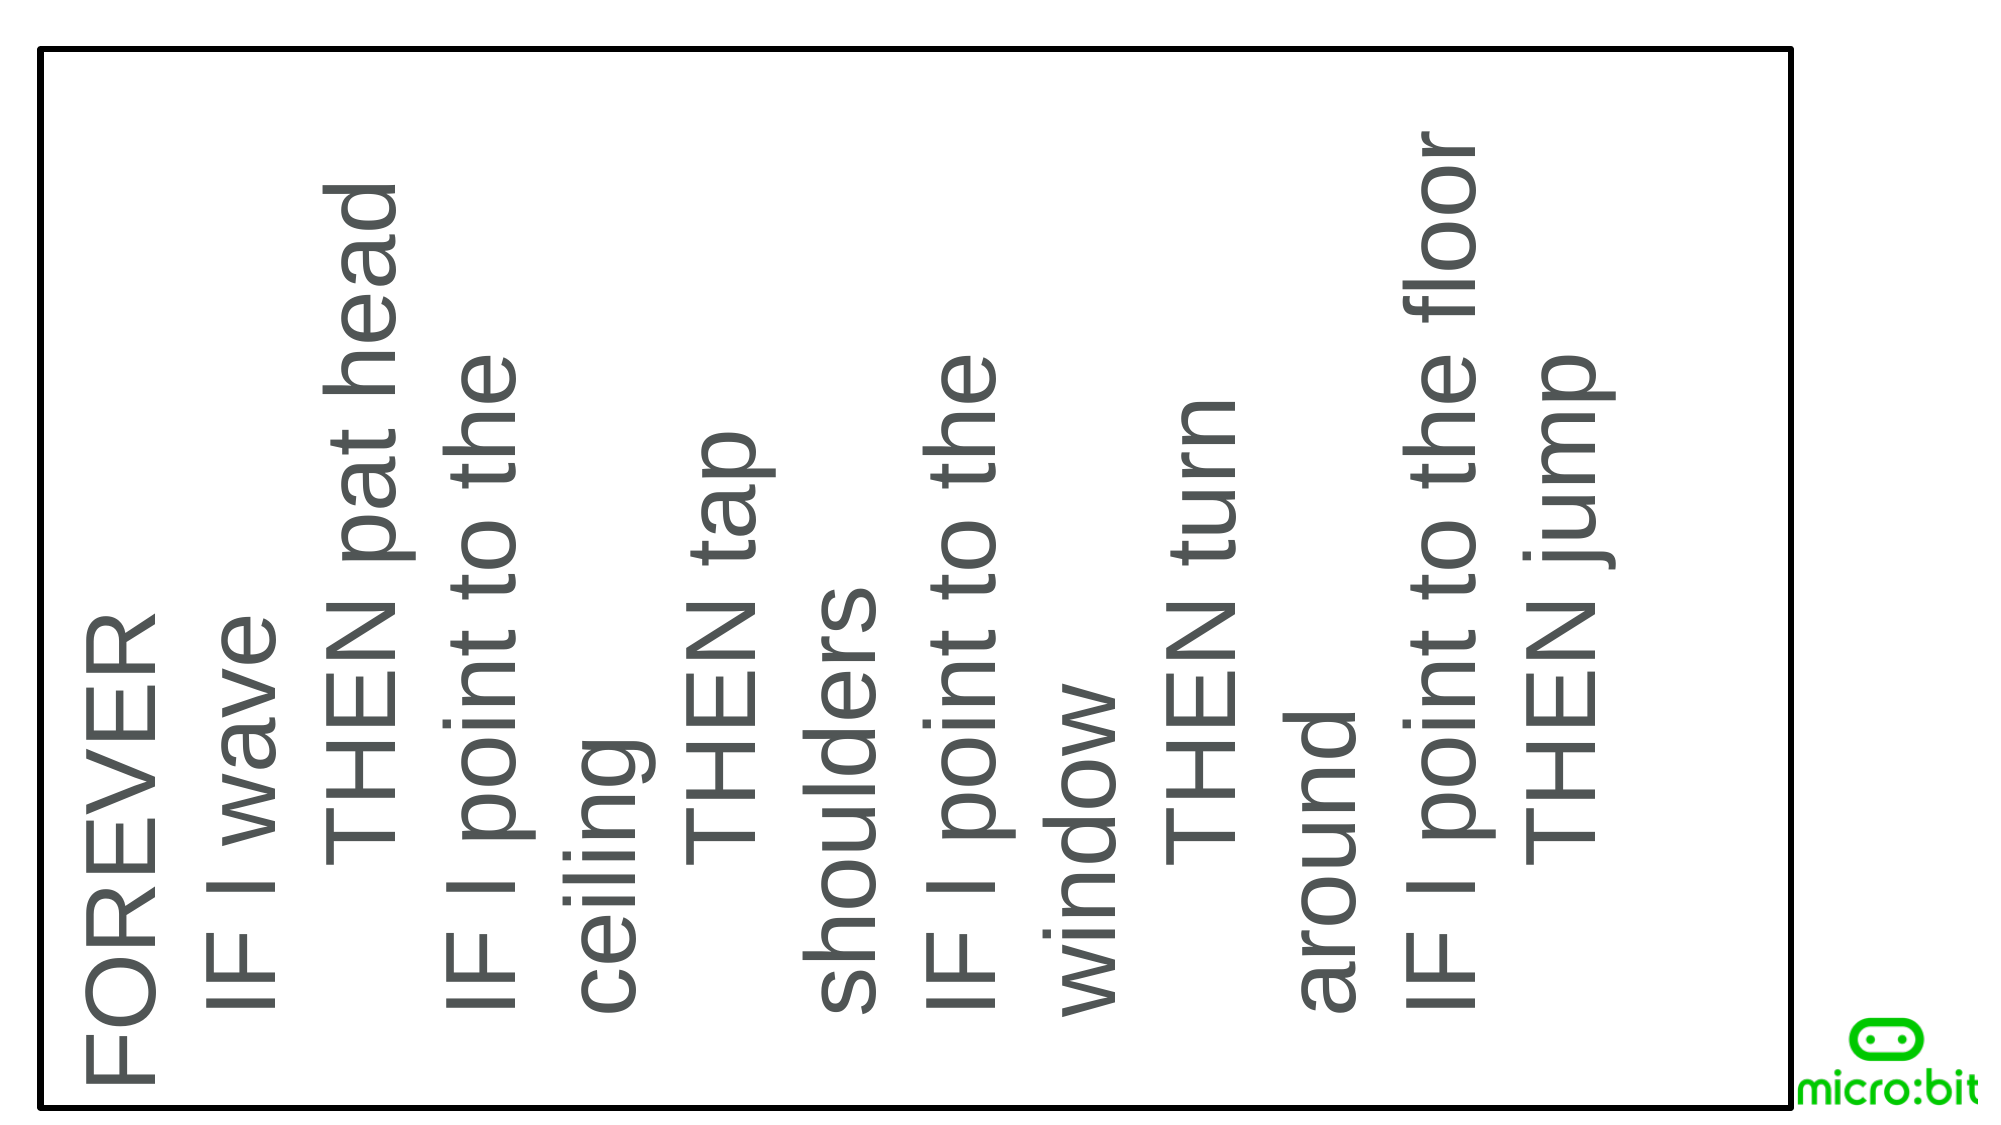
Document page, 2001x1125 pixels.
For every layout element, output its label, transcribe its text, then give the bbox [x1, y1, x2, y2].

text_box FOREVER IF I wave THEN pat head IF I point to the ceiling THEN tap shoulders IF I point to the window THEN turn around IF I point to the floor THEN jump [40, 48, 1791, 1108]
picture [1797, 1017, 1978, 1106]
